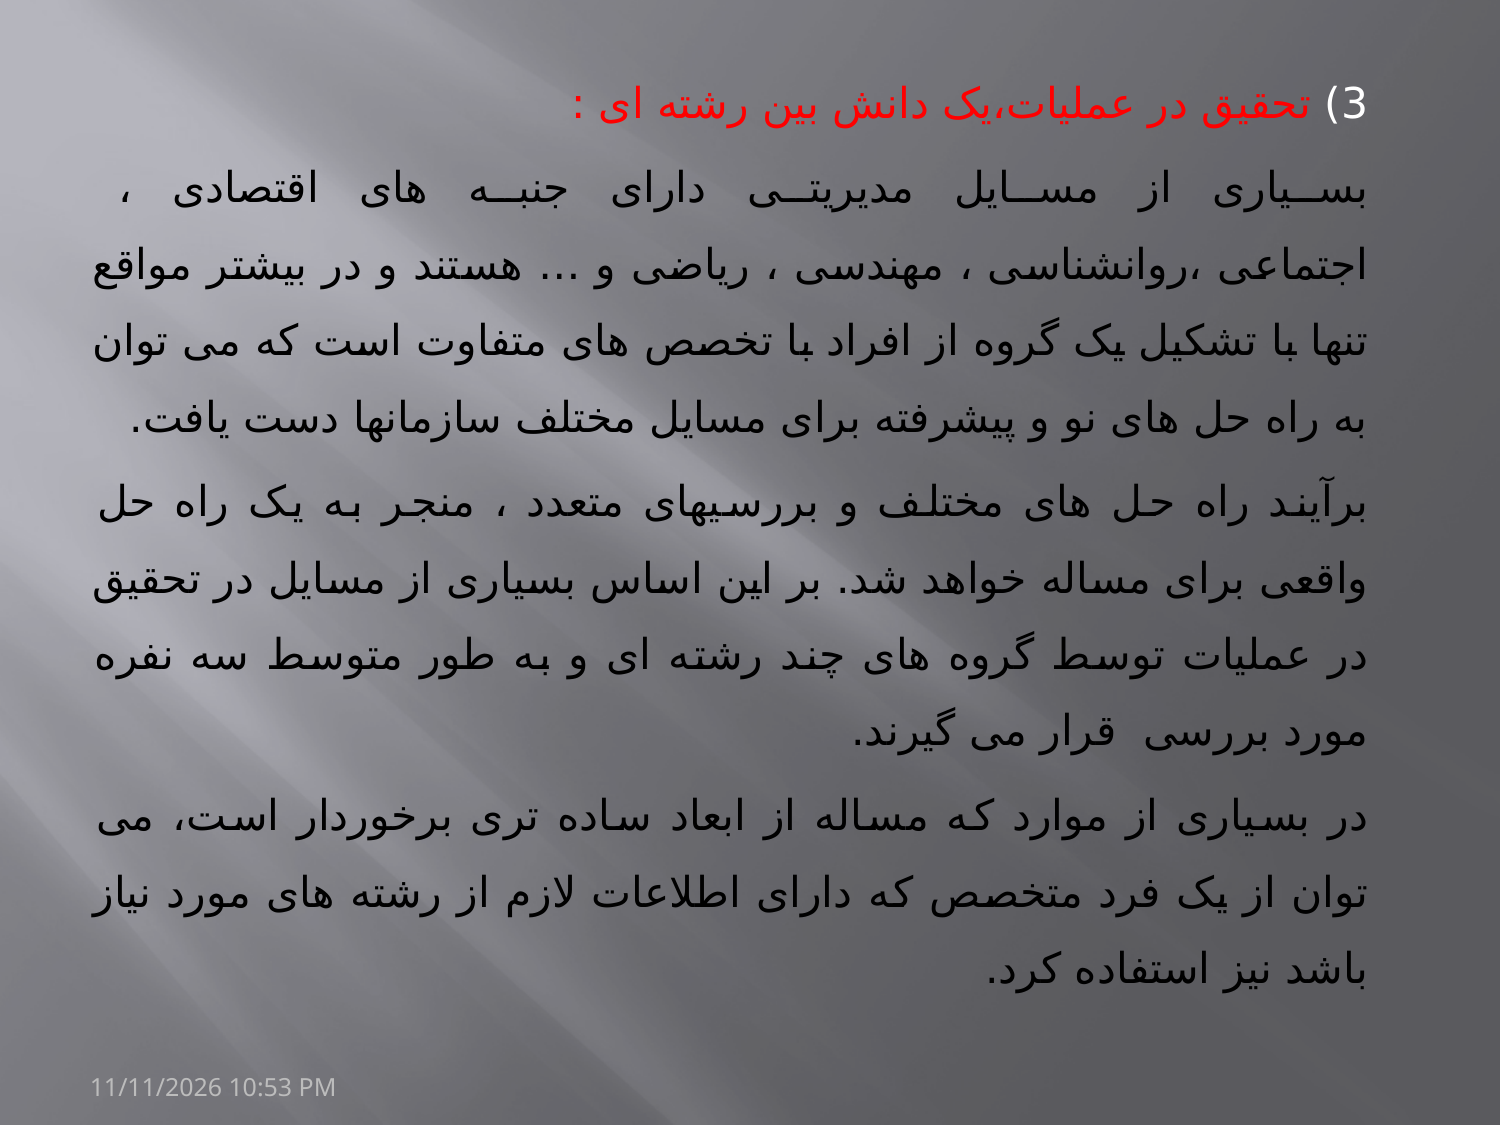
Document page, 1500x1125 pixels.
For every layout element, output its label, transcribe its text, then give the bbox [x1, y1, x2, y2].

list 3) تحقیق در عملیات،یک دانش بین رشته ای : بسیاری از مسایل مدیریتی دارای جنبه های اقتصادی ، اجتماعی ،روانشناسی ، مهندسی ، ریاضی و … هستند و در بیشتر مواقع تنها با تشکیل یک گروه از افراد با تخصص های متفاوت است که می توان به راه حل های نو و پیشرفته برای مسایل مختلف سازمانها دست یافت. برآیند راه حل های مختلف و بررسیهای متعدد ، منجر به یک راه حل واقعی برای مساله خواهد شد. بر این اساس بسیاری از مسایل در تحقیق در عملیات توسط گروه های چند رشته ای و به طور متوسط سه نفره مورد بررسی قرار می گیرند. در بسیاری از موارد که مساله از ابعاد ساده تری برخوردار است، می توان از یک فرد متخصص که دارای اطلاعات لازم از رشته های مورد نیاز باشد نیز استفاده کرد. [76, 42, 1461, 1059]
slide_number 20/مارس/1 [75, 1052, 425, 1113]
